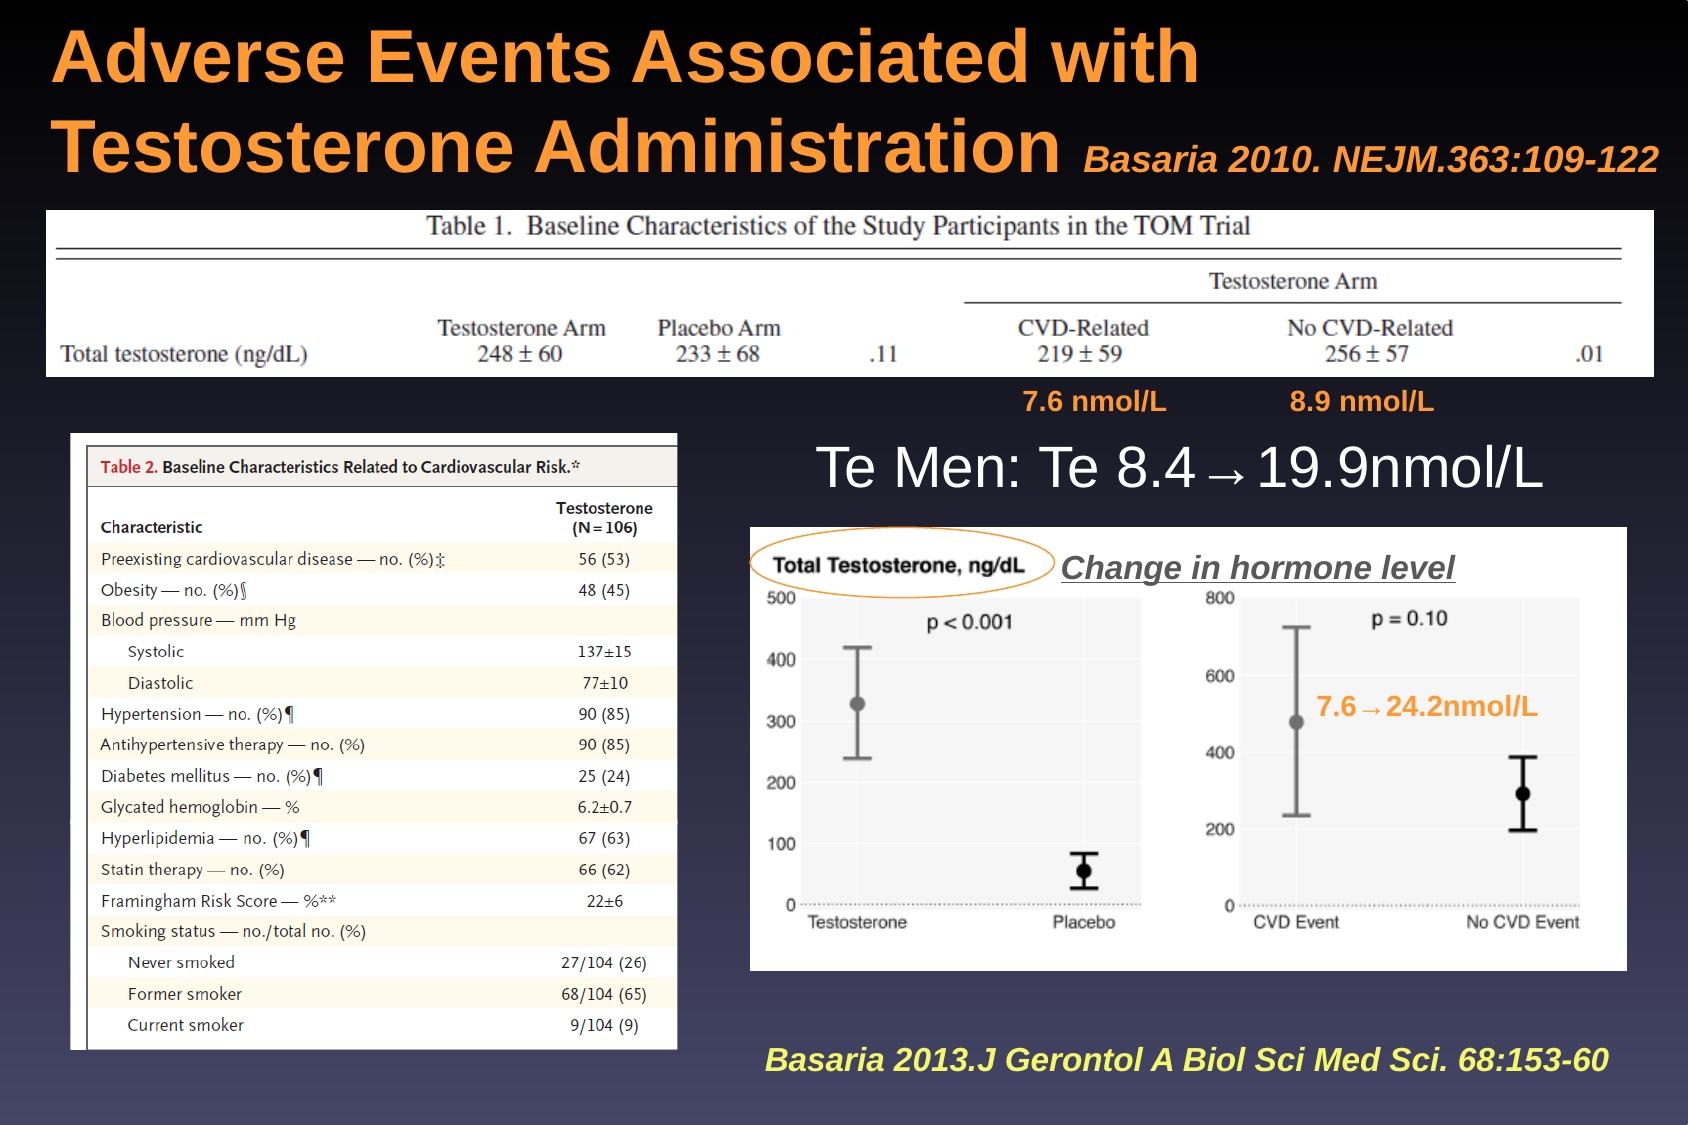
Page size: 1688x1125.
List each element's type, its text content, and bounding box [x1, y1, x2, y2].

picture [749, 527, 1627, 972]
title Adverse Events Associated with Testosterone Administration Basaria 2010. NEJM.363:109-122 [35, 0, 1688, 188]
text_box Basaria 2013.J Gerontol A Biol Sci Med Sci. 68:153-60 [750, 1031, 1629, 1086]
picture [46, 210, 1654, 378]
picture [70, 433, 678, 1051]
text_box Te Men: Te 8.4→19.9nmol/L [800, 421, 1561, 525]
text_box 7.6 nmol/L 8.9 nmol/L [1007, 388, 1458, 425]
